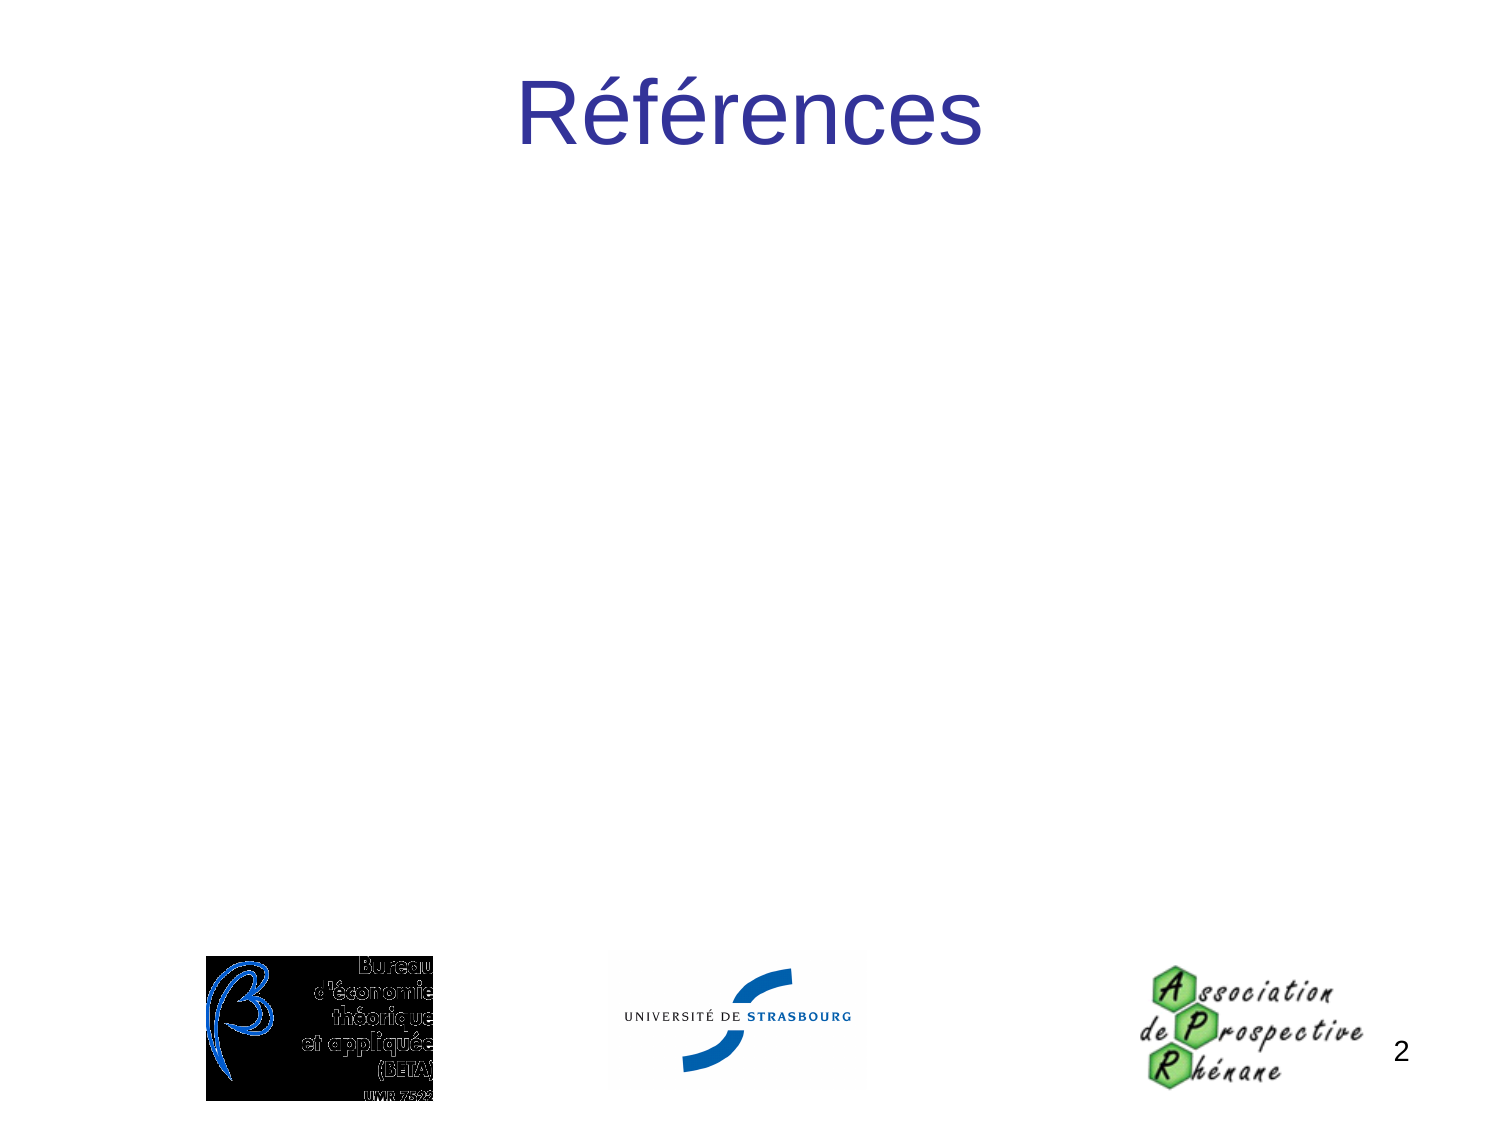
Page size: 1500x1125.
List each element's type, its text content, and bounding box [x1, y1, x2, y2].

title Références [75, 45, 1425, 233]
slide_number 2 [1074, 1024, 1426, 1103]
